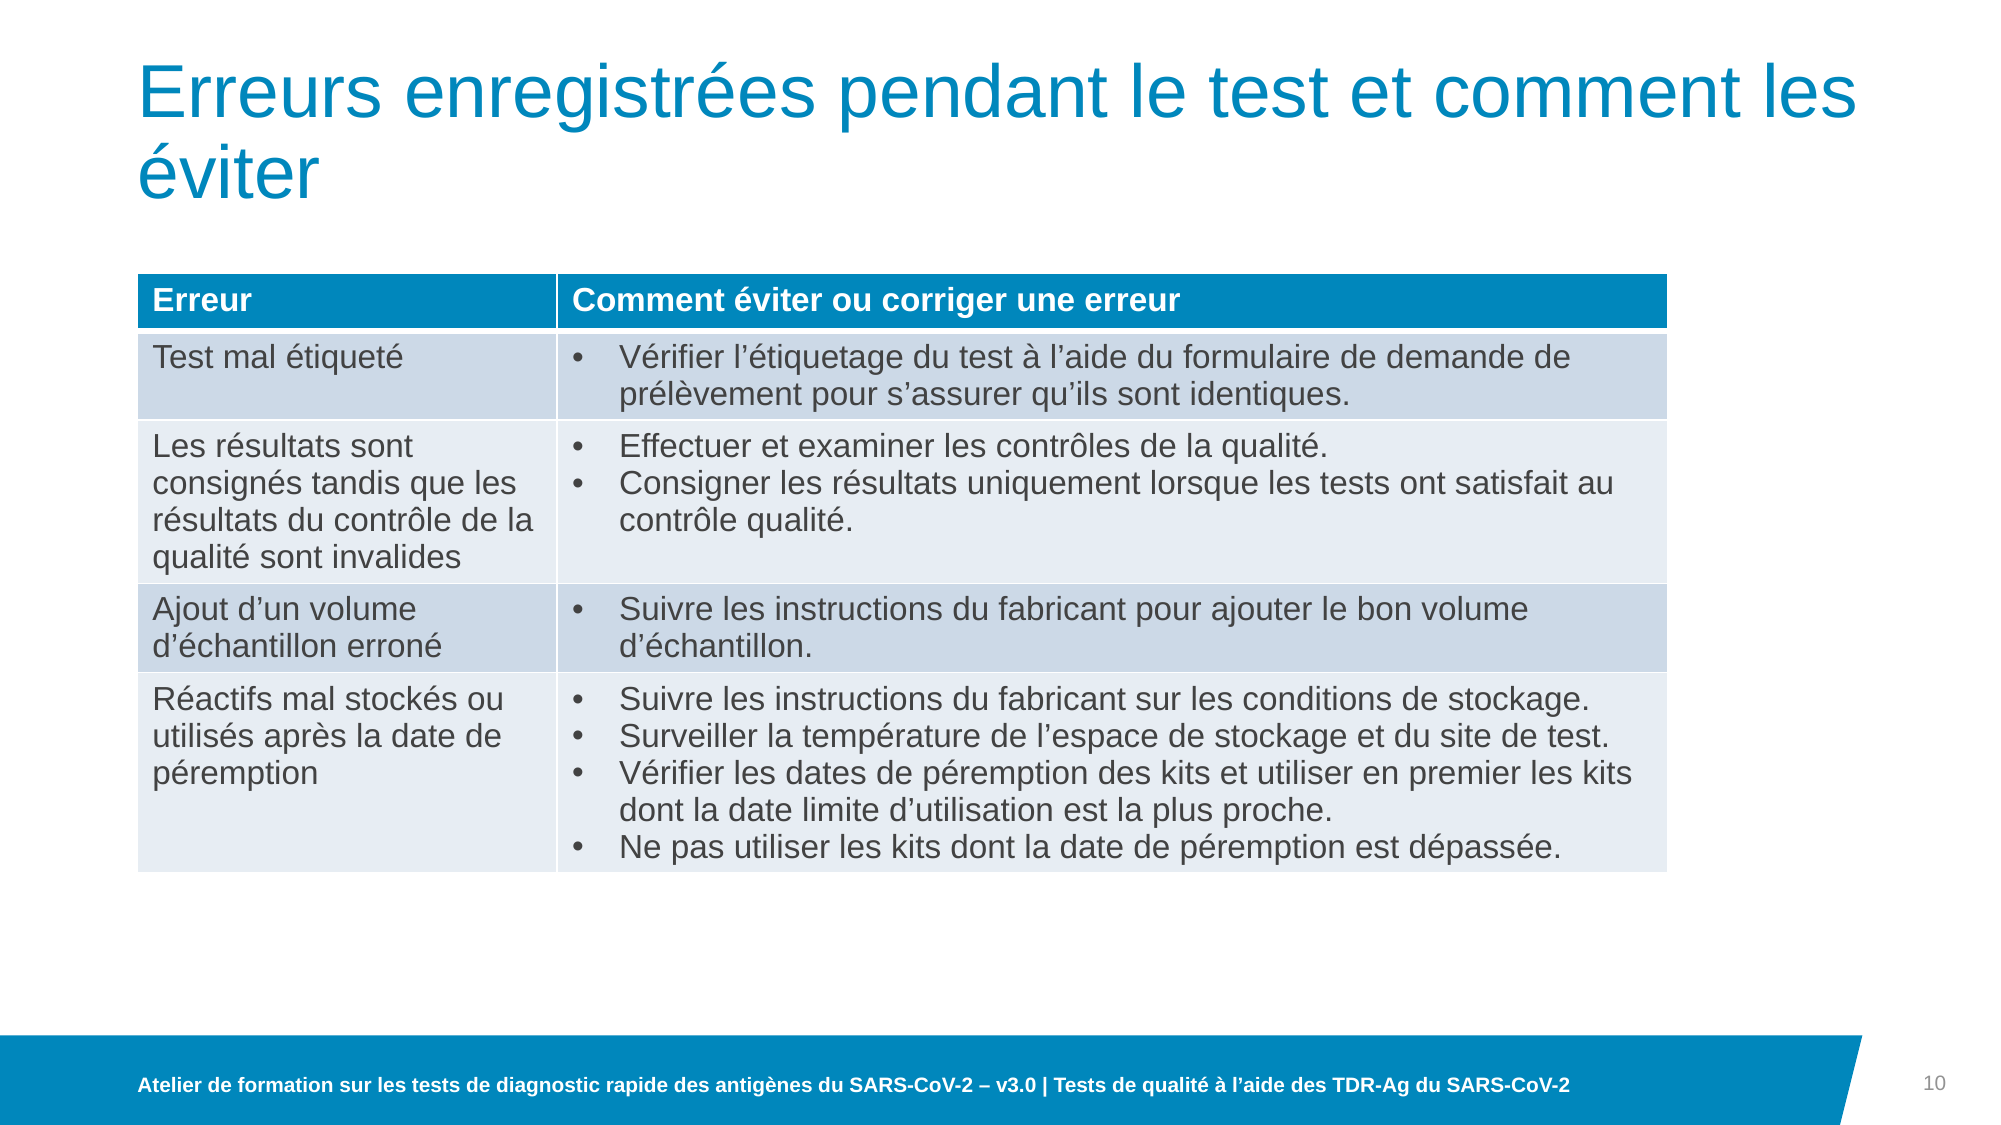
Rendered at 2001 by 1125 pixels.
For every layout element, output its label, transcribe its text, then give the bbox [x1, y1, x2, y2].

title Erreurs enregistrées pendant le test et comment les éviter [137, 59, 1863, 215]
table_cell Ajout d’un volume d’échantillon erroné [138, 584, 556, 672]
table_header Comment éviter ou corriger une erreur [558, 274, 1667, 328]
table_cell Vérifier l’étiquetage du test à l’aide du formulaire de demande de prélèvement pour s’assurer qu’ils sont identiques. [558, 334, 1667, 419]
table_header Erreur [138, 274, 556, 328]
slide_number 10 [1862, 1035, 1947, 1125]
table_cell Test mal étiqueté [138, 334, 556, 419]
table_cell Suivre les instructions du fabricant pour ajouter le bon volume d’échantillon. [558, 584, 1667, 672]
table_cell Effectuer et examiner les contrôles de la qualité. Consigner les résultats uniquement lorsque les tests ont satisfait au contrôle qualité. [558, 421, 1667, 583]
footer Atelier de formation sur les tests de diagnostic rapide des antigènes du SARS-CoV-2 – v3.0 | Tests de qualité à l’aide des TDR-Ag du SARS-CoV-2 [137, 1042, 1734, 1125]
table_cell Réactifs mal stockés ou utilisés après la date de péremption [138, 673, 556, 872]
table_cell Suivre les instructions du fabricant sur les conditions de stockage. Surveiller la température de l’espace de stockage et du site de test. Vérifier les dates de péremption des kits et utiliser en premier les kits dont la date limite d’utilisation est la plus proche. Ne pas utiliser les kits dont la date de péremption est dépassée. [558, 673, 1667, 872]
table_cell Les résultats sont consignés tandis que les résultats du contrôle de la qualité sont invalides [138, 421, 556, 583]
